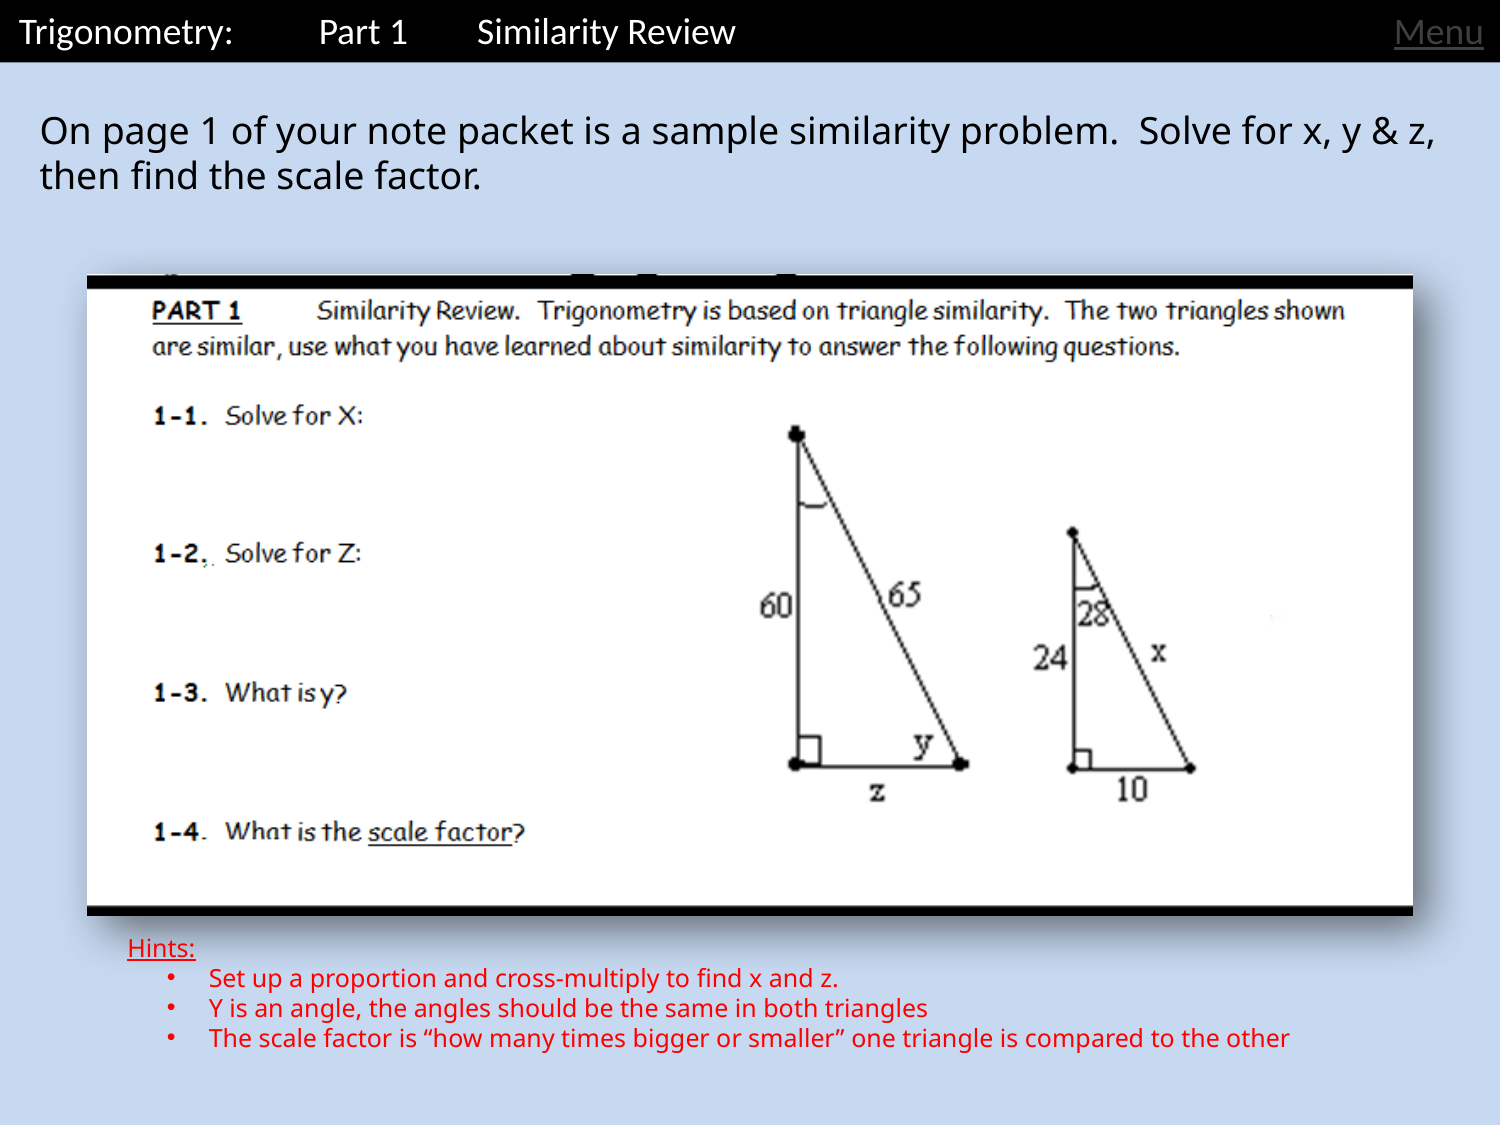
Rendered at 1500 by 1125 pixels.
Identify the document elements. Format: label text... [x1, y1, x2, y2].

text_box Trigonometry: Part 1 Similarity Review [3, 0, 752, 60]
text_box [0, 0, 1500, 64]
picture [87, 274, 1413, 916]
text_box On page 1 of your note packet is a sample similarity problem. Solve for x, y & z, then find the scale factor. [24, 99, 1463, 205]
text_box Hints: Set up a proportion and cross-multiply to find x and z. Y is an angle, the angles should be the same in both triangles The scale factor is “how many times bigger or smaller” one triangle is compared to the other [112, 924, 1388, 1060]
text_box Menu [1379, 0, 1500, 60]
